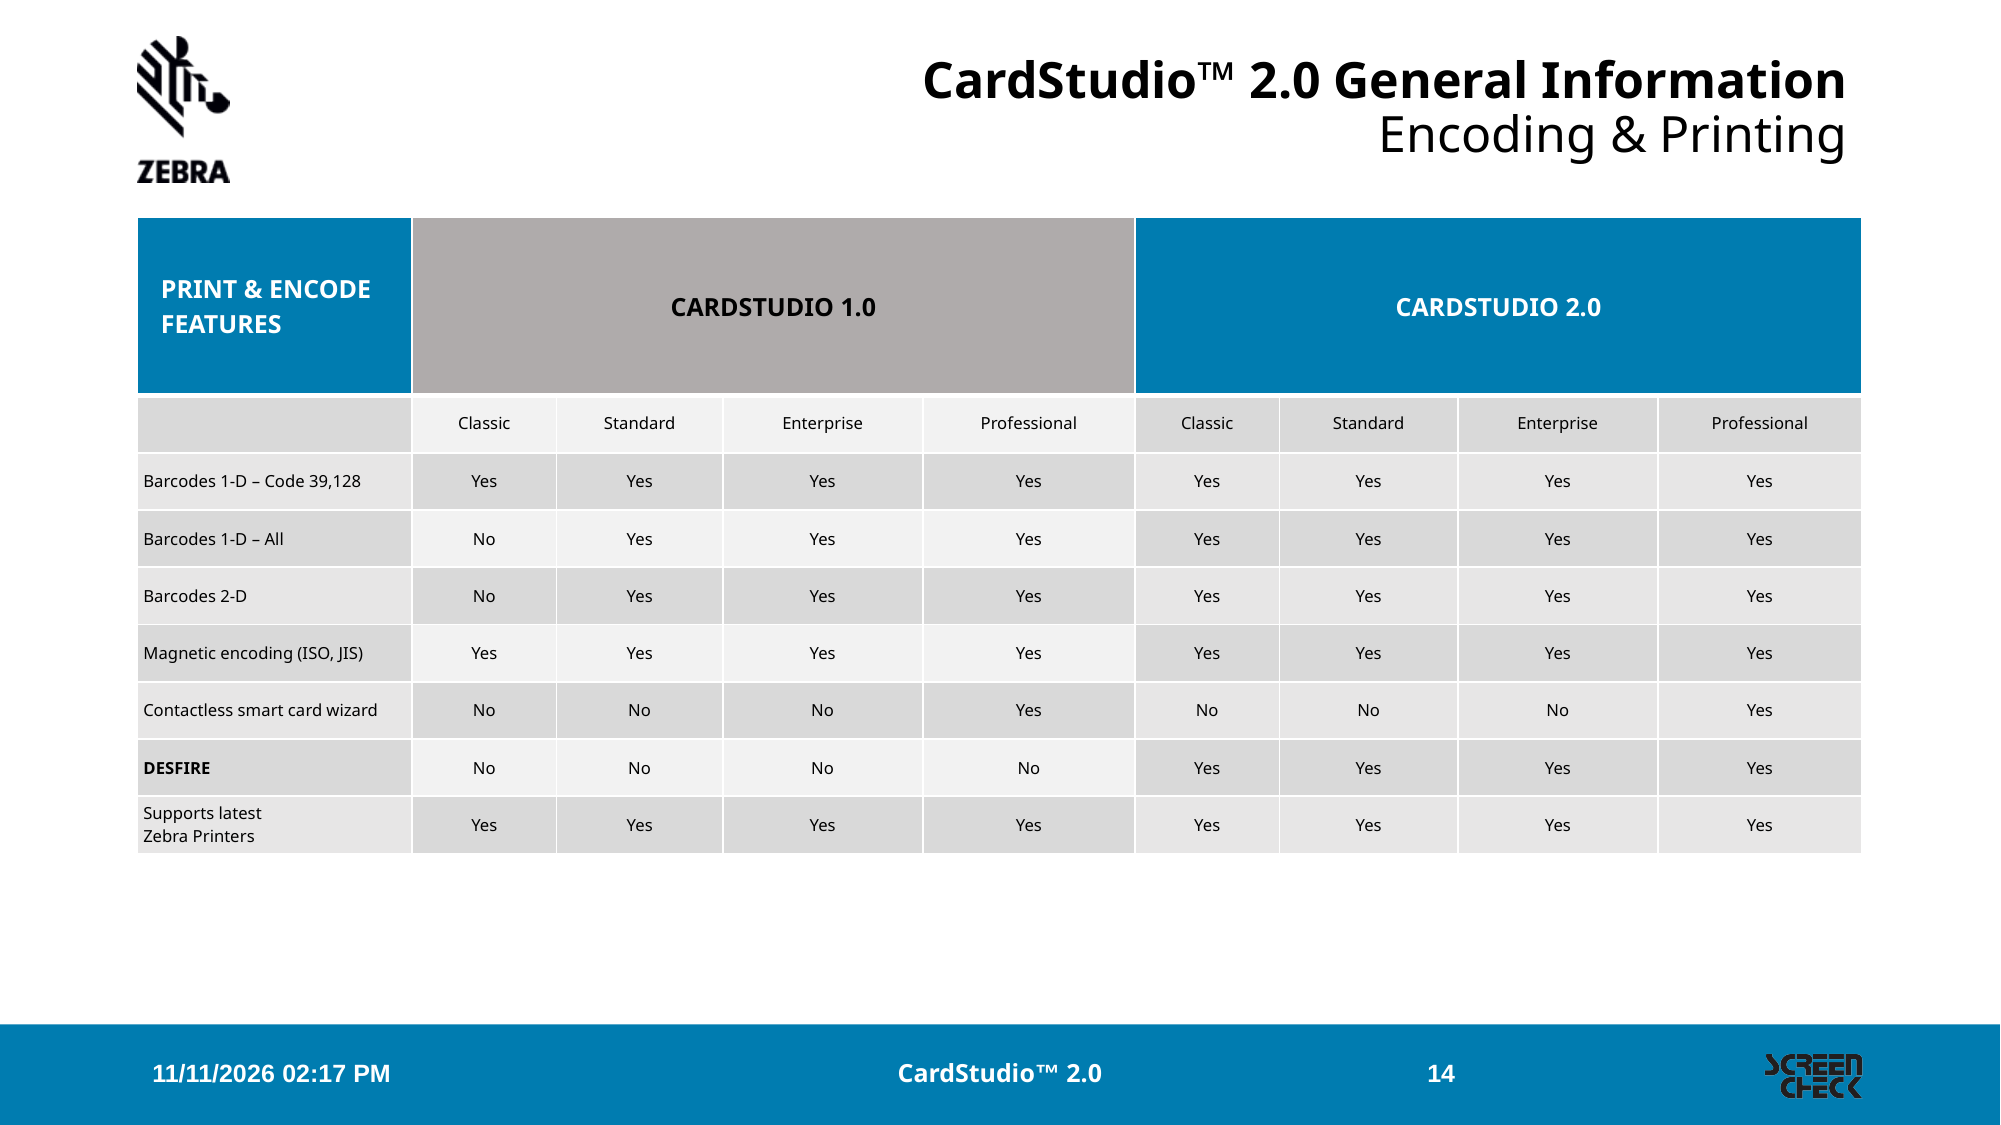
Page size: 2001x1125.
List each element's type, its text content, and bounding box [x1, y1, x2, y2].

picture [1797, 1055, 1827, 1075]
table_cell Yes [557, 568, 722, 624]
table_cell Yes [1136, 568, 1279, 624]
table_cell Yes [557, 511, 722, 566]
table_cell No [724, 683, 922, 738]
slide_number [137, 1042, 588, 1103]
table_cell Yes [1136, 797, 1279, 853]
table_header CARDSTUDIO 2.0 [1136, 218, 1861, 393]
table_cell Magnetic encoding (ISO, JIS) [138, 625, 411, 681]
table_cell Yes [724, 568, 922, 624]
picture [1765, 1055, 1779, 1075]
table_cell Yes [924, 625, 1134, 681]
table_cell No [557, 740, 722, 795]
table_cell Yes [1136, 740, 1279, 795]
table_cell Yes [724, 454, 922, 509]
table_cell Yes [1659, 797, 1861, 853]
table_cell Yes [1659, 625, 1861, 681]
table_cell Yes [1280, 740, 1457, 795]
table_cell Yes [924, 454, 1134, 509]
table_cell No [1136, 683, 1279, 738]
table_cell Yes [1459, 568, 1657, 624]
picture [137, 36, 230, 183]
table_cell Yes [557, 454, 722, 509]
table_cell Yes [1659, 511, 1861, 566]
table_cell Yes [1659, 683, 1861, 738]
table_cell Classic [1136, 398, 1279, 452]
table_cell No [1459, 683, 1657, 738]
table_cell Contactless smart card wizard [138, 683, 411, 738]
table_cell Yes [557, 625, 722, 681]
table_cell DESFIRE [138, 740, 411, 795]
title CardStudio™ 2.0 General Information Encoding & Printing [390, 49, 1863, 170]
table_cell Enterprise [724, 398, 922, 452]
table_cell Classic [413, 398, 556, 452]
table_cell Yes [557, 797, 722, 853]
table_header PRINT & ENCODE FEATURES [138, 218, 411, 393]
table_cell No [724, 740, 922, 795]
table_cell [138, 398, 411, 452]
table_cell Yes [413, 454, 556, 509]
table_cell No [1280, 683, 1457, 738]
picture [1797, 1077, 1811, 1098]
table_cell Yes [924, 797, 1134, 853]
picture [1814, 1063, 1827, 1082]
table_cell Standard [557, 398, 722, 452]
picture [1846, 1055, 1862, 1098]
table_cell No [413, 568, 556, 624]
table_cell No [413, 511, 556, 566]
table_header CARDSTUDIO 1.0 [413, 218, 1134, 393]
table_cell Yes [724, 511, 922, 566]
table_cell Professional [1659, 398, 1861, 452]
table_cell Yes [924, 568, 1134, 624]
table_cell Yes [1280, 625, 1457, 681]
table_cell No [413, 740, 556, 795]
table_cell Yes [1459, 740, 1657, 795]
table_cell No [924, 740, 1134, 795]
table_cell Yes [1136, 454, 1279, 509]
table_cell Barcodes 1-D – Code 39,128 [138, 454, 411, 509]
table_cell Yes [724, 797, 922, 853]
table_cell Yes [924, 511, 1134, 566]
table_cell Yes [1280, 797, 1457, 853]
table_cell Yes [724, 625, 922, 681]
table_cell No [413, 683, 556, 738]
table_cell Yes [1459, 625, 1657, 681]
table_cell Yes [1280, 454, 1457, 509]
table_cell Yes [1136, 511, 1279, 566]
table_cell Yes [1459, 797, 1657, 853]
picture [1830, 1055, 1843, 1059]
table_cell Supports latest Zebra Printers [138, 797, 411, 853]
picture [1830, 1063, 1843, 1098]
table_cell Barcodes 1-D – All [138, 511, 411, 566]
table_cell Standard [1280, 398, 1457, 452]
table_cell Yes [1280, 511, 1457, 566]
table_cell Yes [924, 683, 1134, 738]
footer CardStudio™ 2.0 [662, 1042, 1338, 1103]
table_cell Yes [413, 625, 556, 681]
slide_number 14 [1412, 1042, 1743, 1103]
table_cell No [557, 683, 722, 738]
table_cell Yes [1136, 625, 1279, 681]
table_cell Yes [1659, 568, 1861, 624]
table_cell Yes [413, 797, 556, 853]
table_cell Yes [1459, 511, 1657, 566]
picture [1814, 1086, 1827, 1098]
table_cell Barcodes 2-D [138, 568, 411, 624]
table_cell Enterprise [1459, 398, 1657, 452]
table_cell Yes [1659, 740, 1861, 795]
table_cell Yes [1280, 568, 1457, 624]
picture [1781, 1055, 1794, 1098]
table_cell Yes [1659, 454, 1861, 509]
table_cell Yes [1459, 454, 1657, 509]
table_cell Professional [924, 398, 1134, 452]
